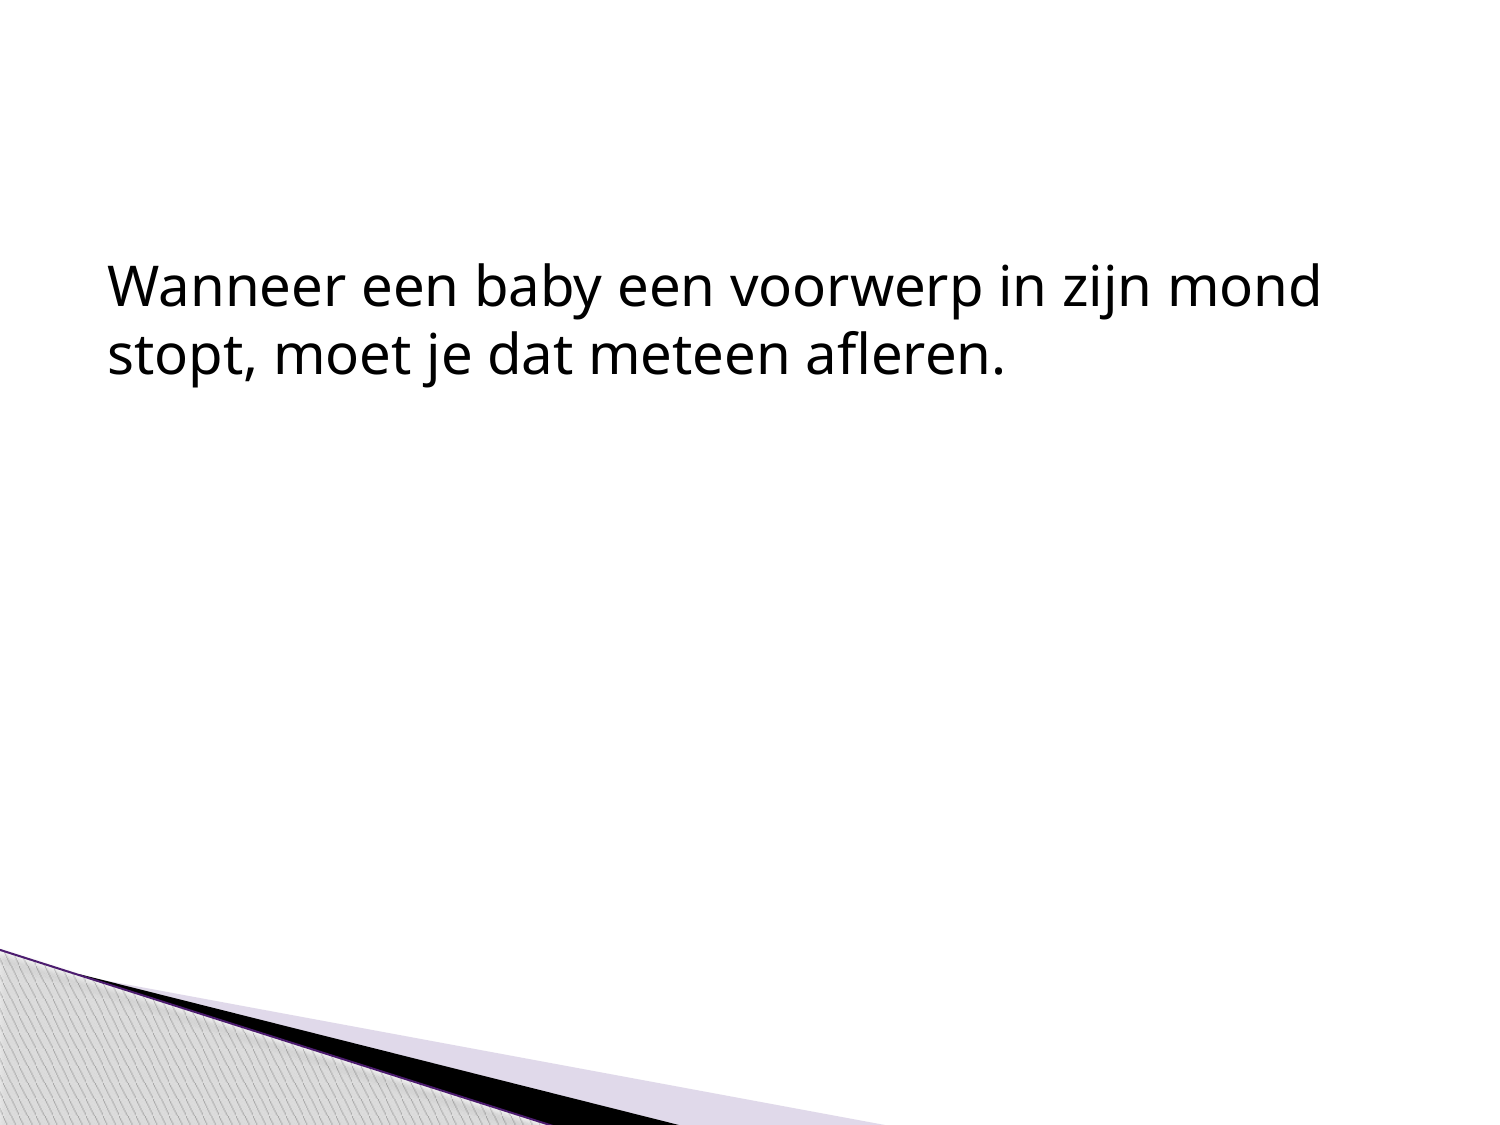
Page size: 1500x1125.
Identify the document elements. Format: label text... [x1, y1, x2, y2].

list Wanneer een baby een voorwerp in zijn mond stopt, moet je dat meteen afleren. [75, 243, 1425, 986]
